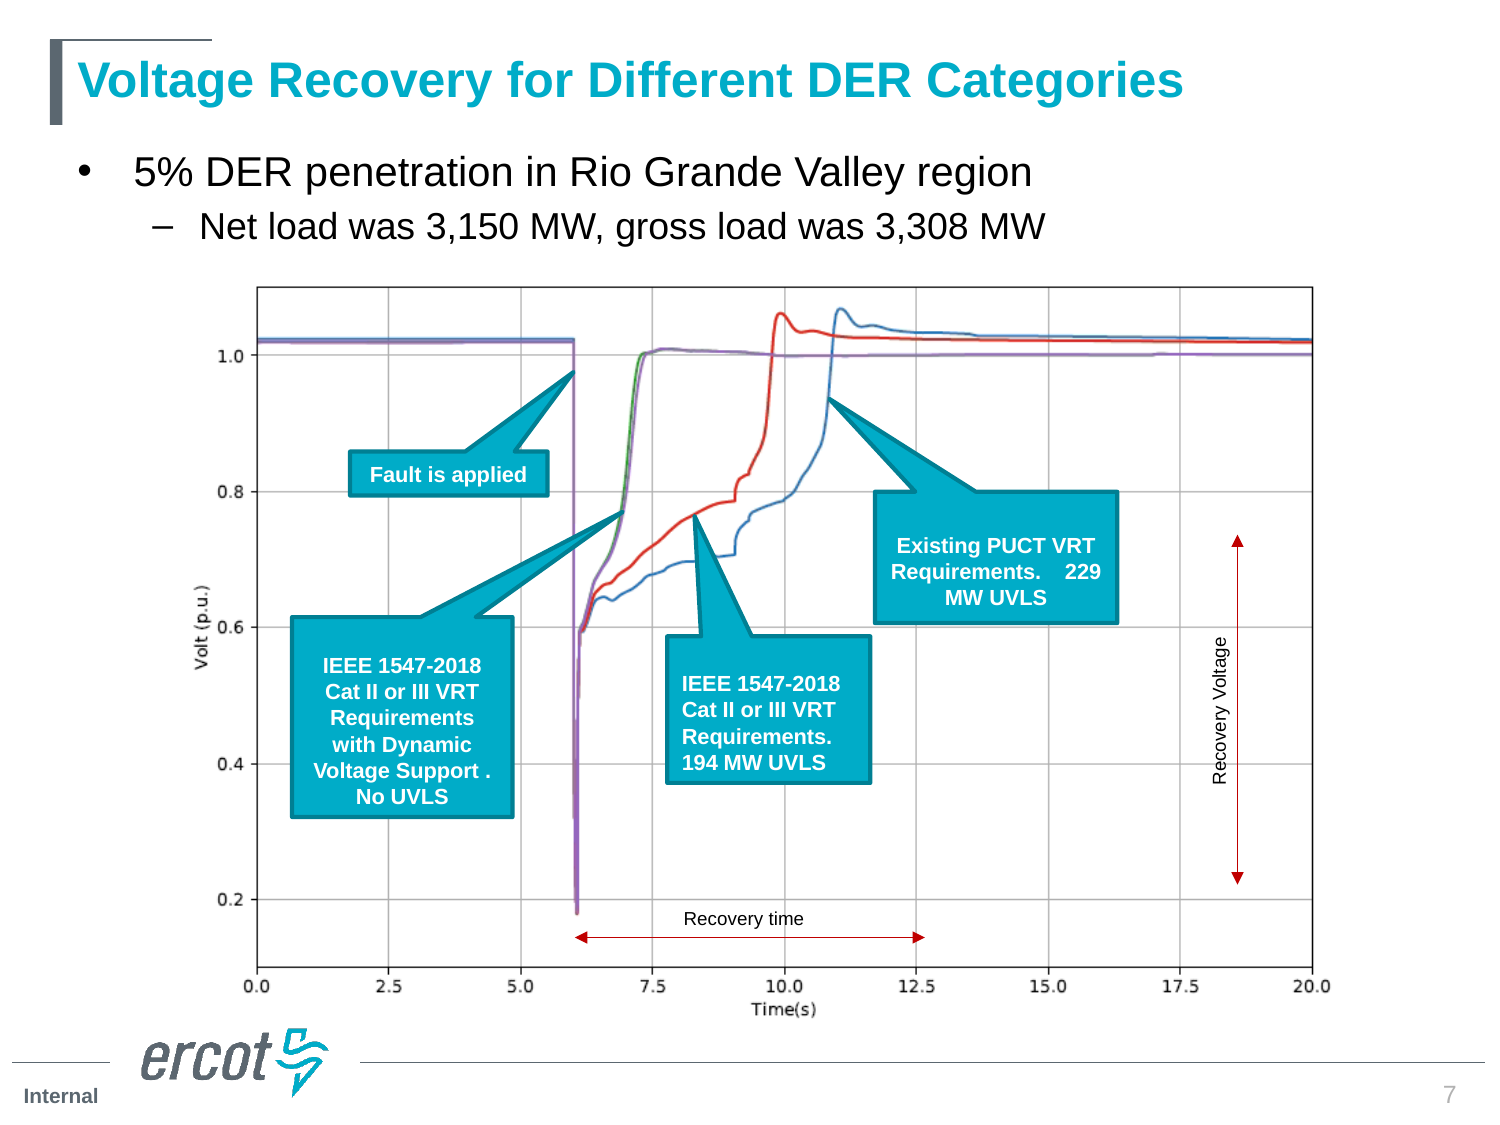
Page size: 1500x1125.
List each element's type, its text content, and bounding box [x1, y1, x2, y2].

slide_number 7 [1412, 1076, 1488, 1112]
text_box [187, 284, 1338, 1026]
text_box 5% DER penetration in Rio Grande Valley region Net load was 3,150 MW, gross load was 3,308 MW [62, 137, 1463, 1013]
title Voltage Recovery for Different DER Categories [62, 39, 1450, 125]
picture [137, 1024, 332, 1100]
